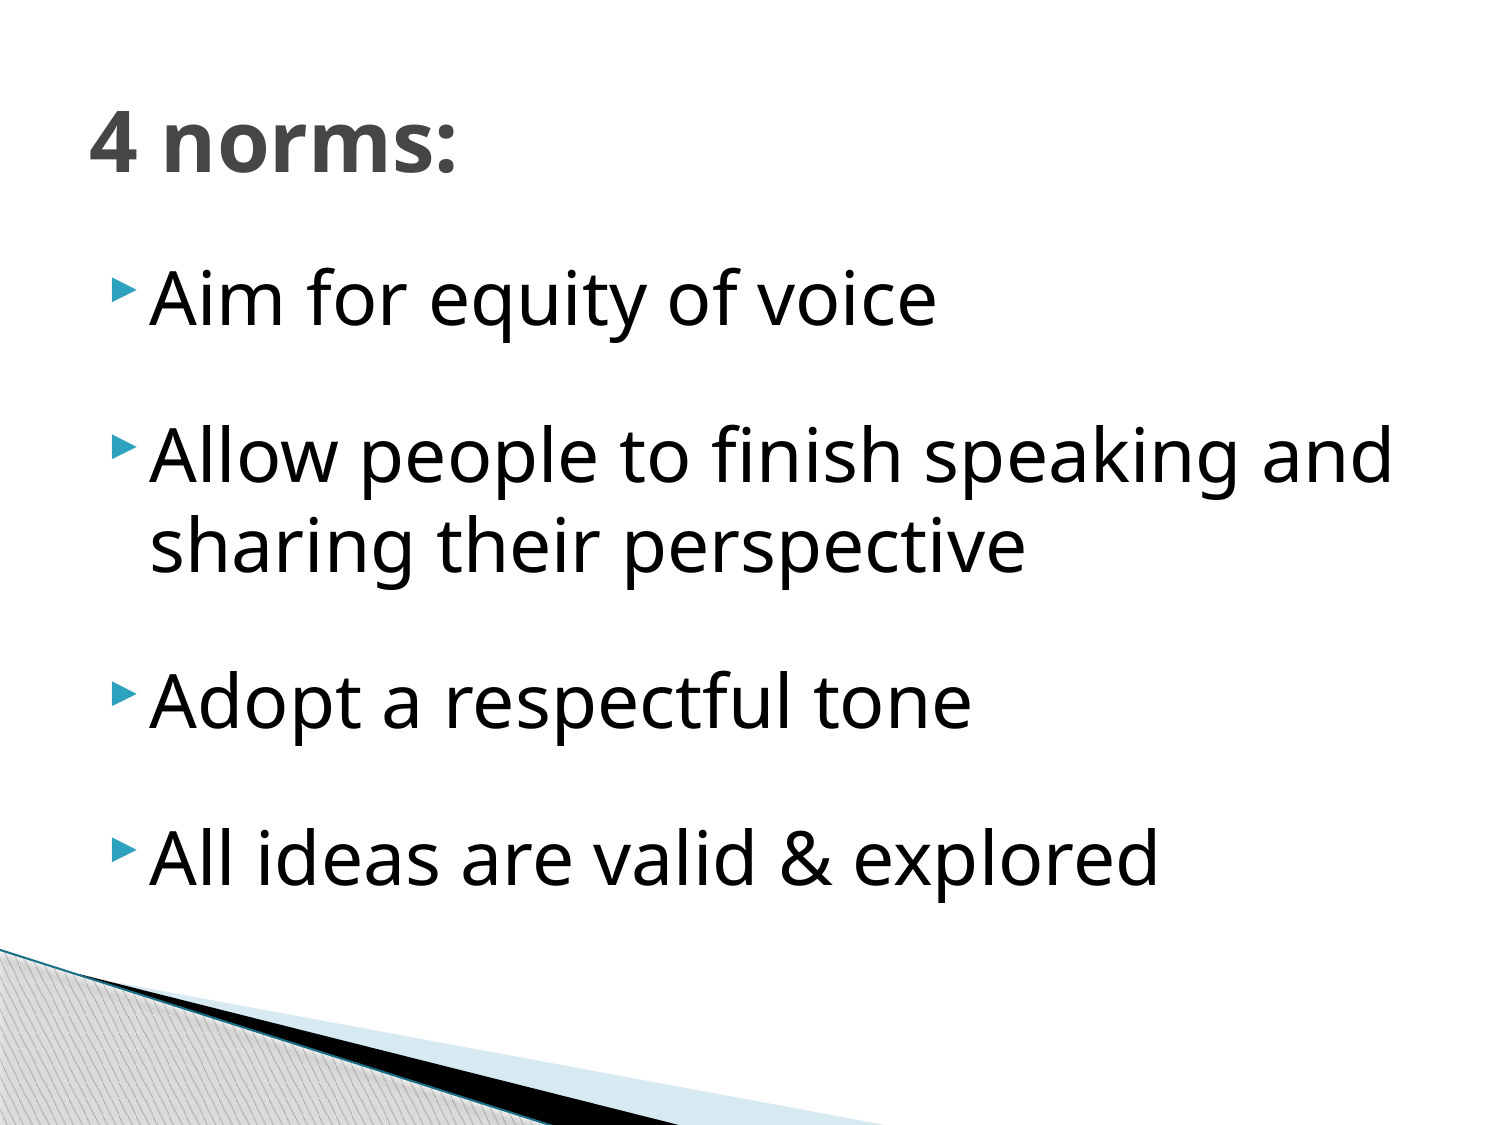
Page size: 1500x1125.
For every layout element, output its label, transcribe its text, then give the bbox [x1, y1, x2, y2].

title 4 norms: [75, 45, 1425, 233]
list Aim for equity of voice Allow people to finish speaking and sharing their perspective Adopt a respectful tone All ideas are valid & explored [75, 243, 1425, 986]
